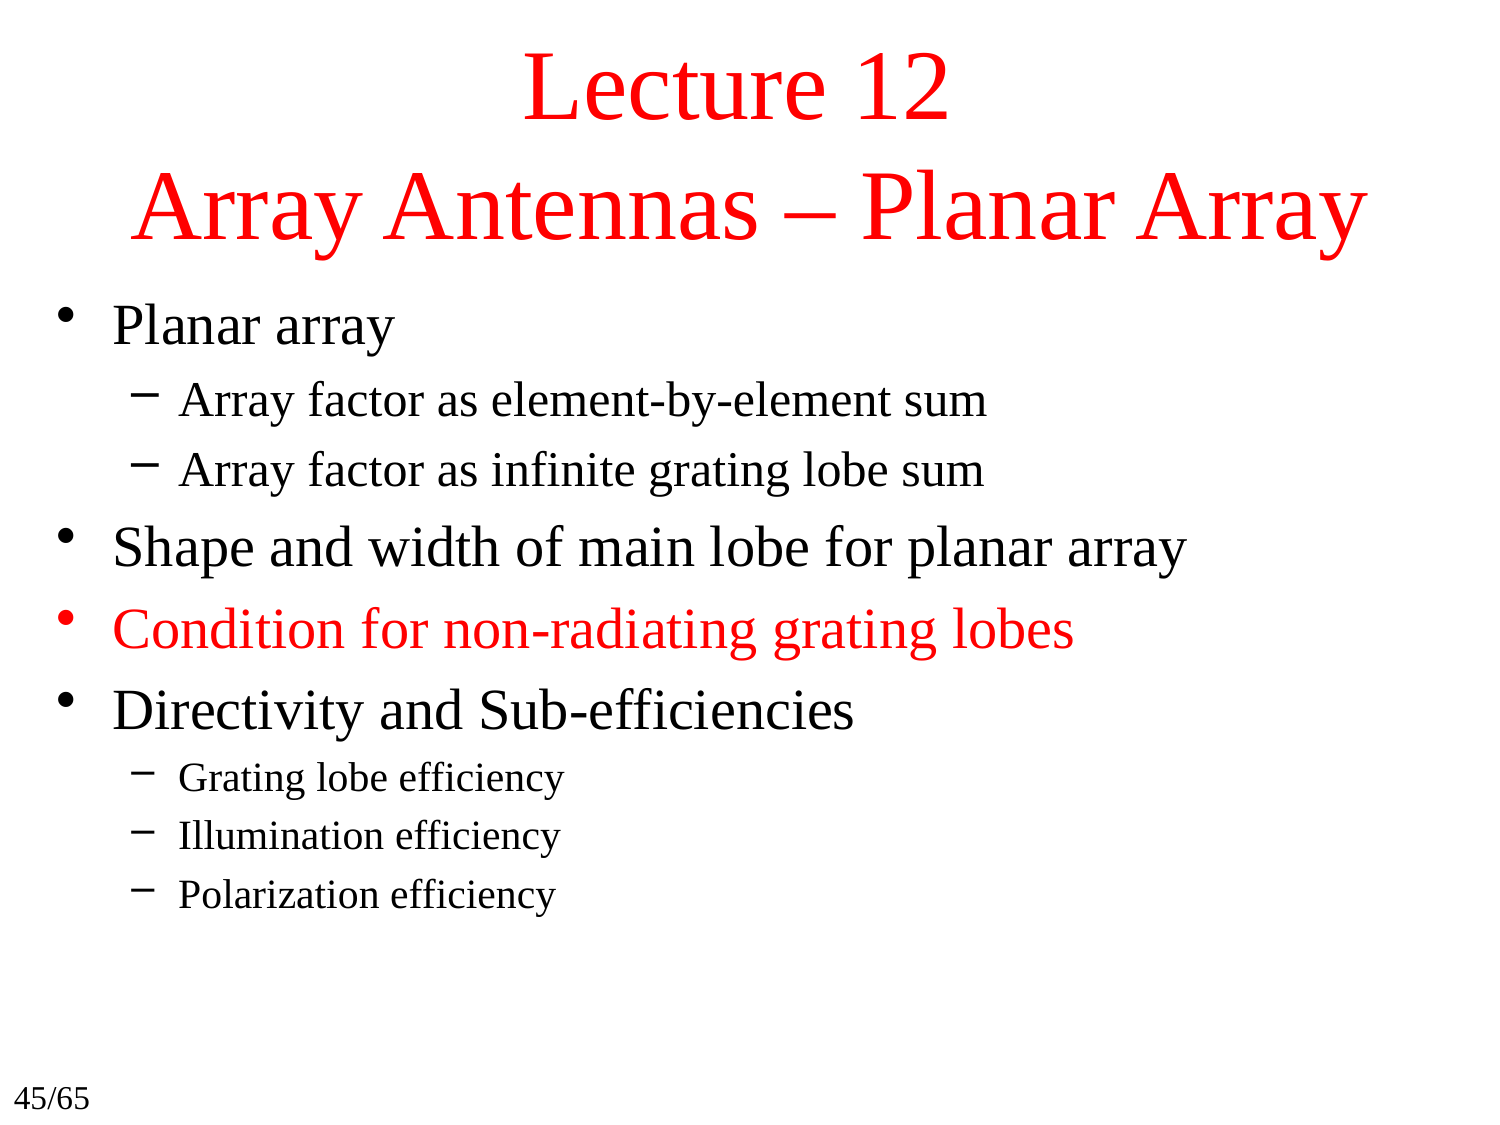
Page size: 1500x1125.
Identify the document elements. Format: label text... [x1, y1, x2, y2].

list Planar array Array factor as element-by-element sum Array factor as infinite grating lobe sum Shape and width of main lobe for planar array Condition for non-radiating grating lobes Directivity and Sub-efficiencies Grating lobe efficiency Illumination efficiency Polarization efficiency [41, 278, 1448, 1002]
title Lecture 12 Array Antennas – Planar Array [52, 23, 1448, 256]
